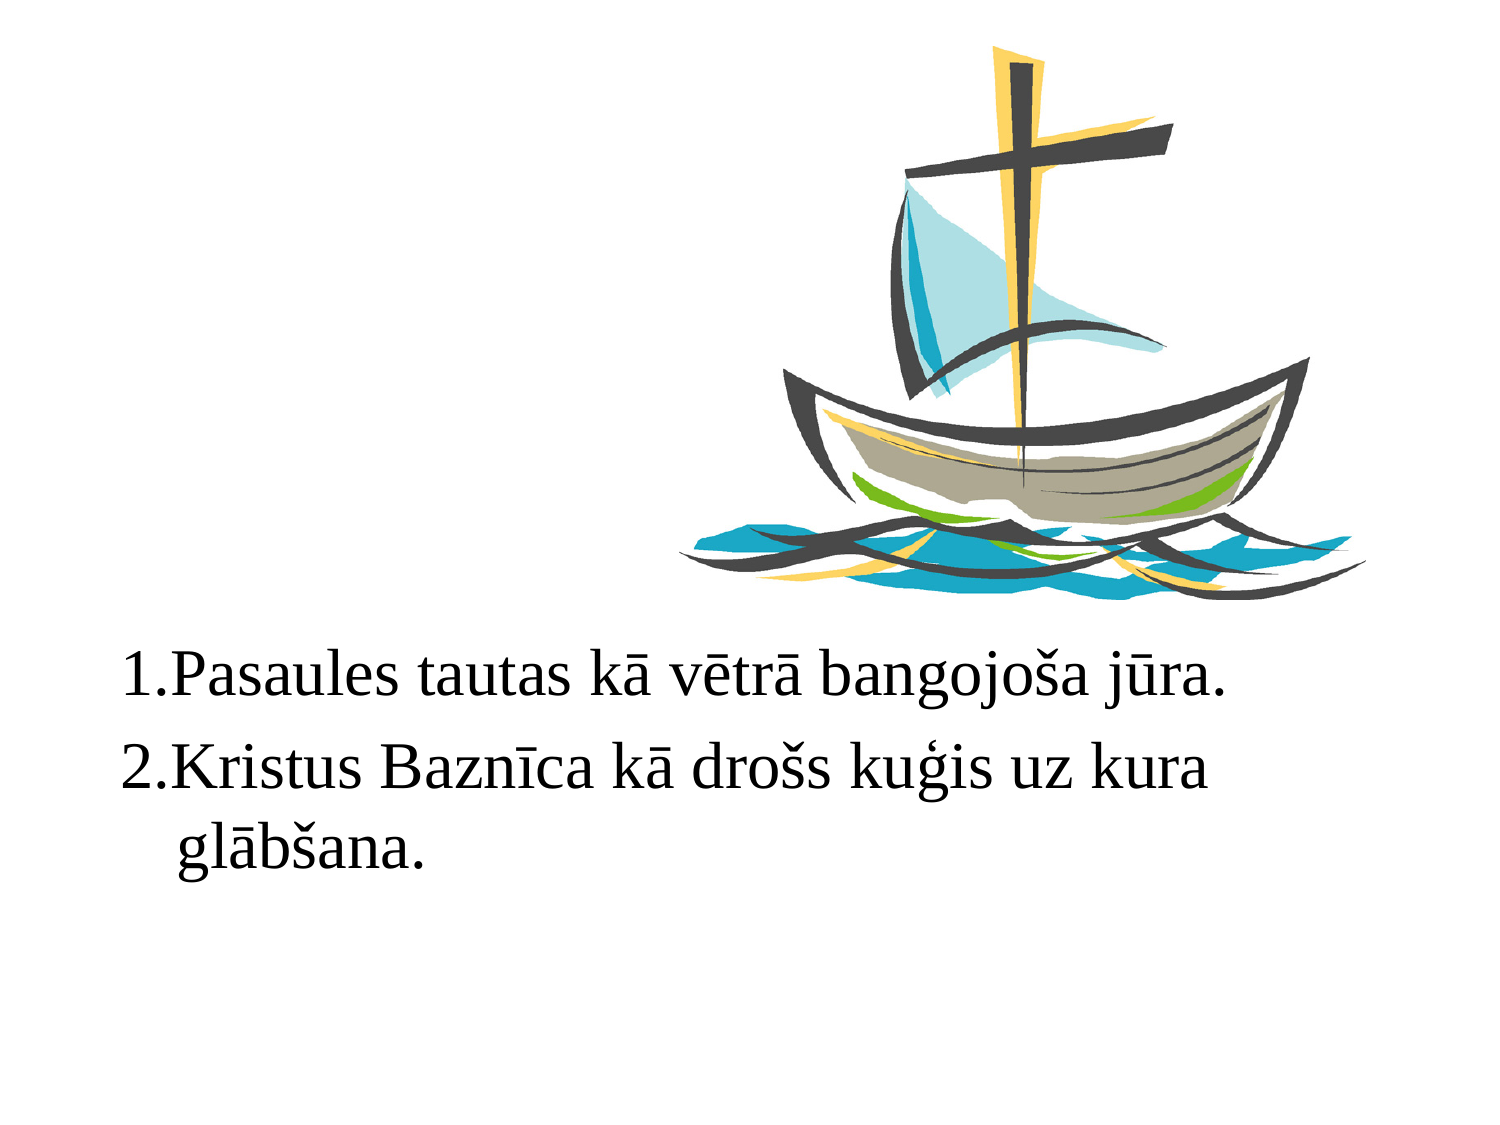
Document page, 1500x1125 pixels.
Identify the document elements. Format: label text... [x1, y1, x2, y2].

picture [679, 46, 1366, 600]
list 1.Pasaules tautas kā vētrā bangojoša jūra. 2.Kristus Baznīca kā drošs kuģis uz kura glābšana. [105, 621, 1383, 1032]
